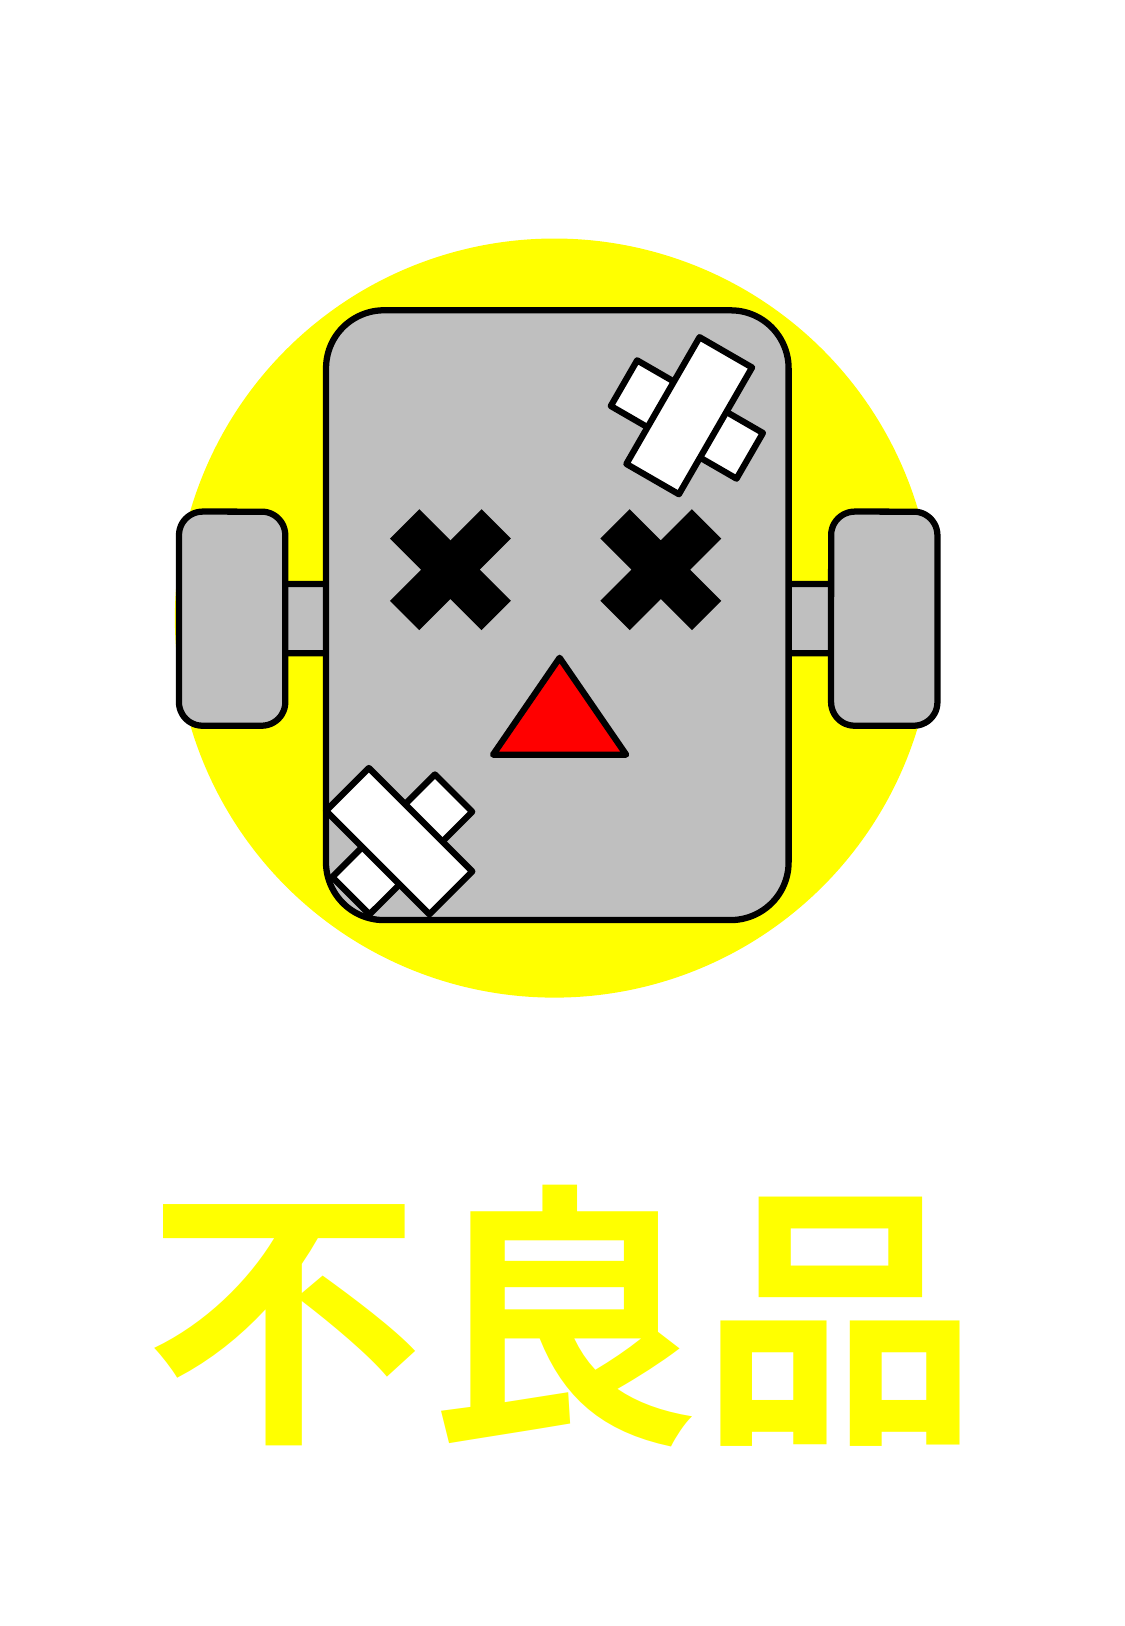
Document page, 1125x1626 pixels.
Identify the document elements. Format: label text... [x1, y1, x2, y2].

text_box 不良品 [0, 1137, 1125, 1485]
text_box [174, 238, 938, 998]
